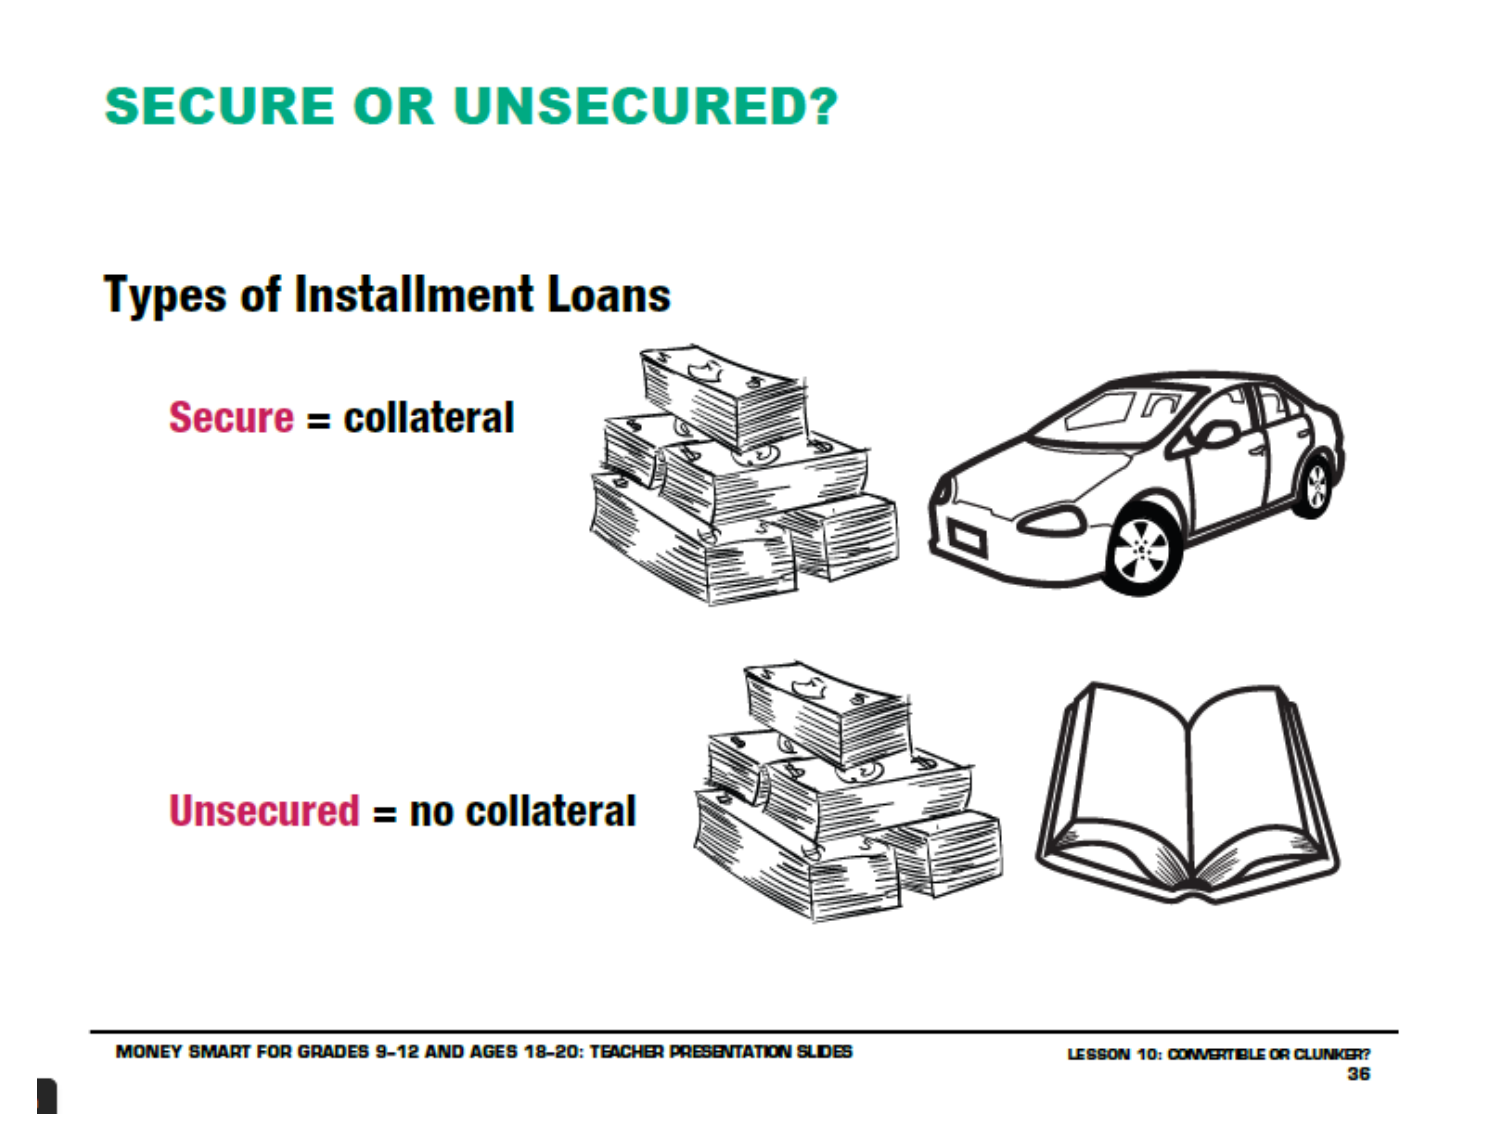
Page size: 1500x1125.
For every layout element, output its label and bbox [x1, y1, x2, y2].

picture [37, 30, 1438, 1114]
